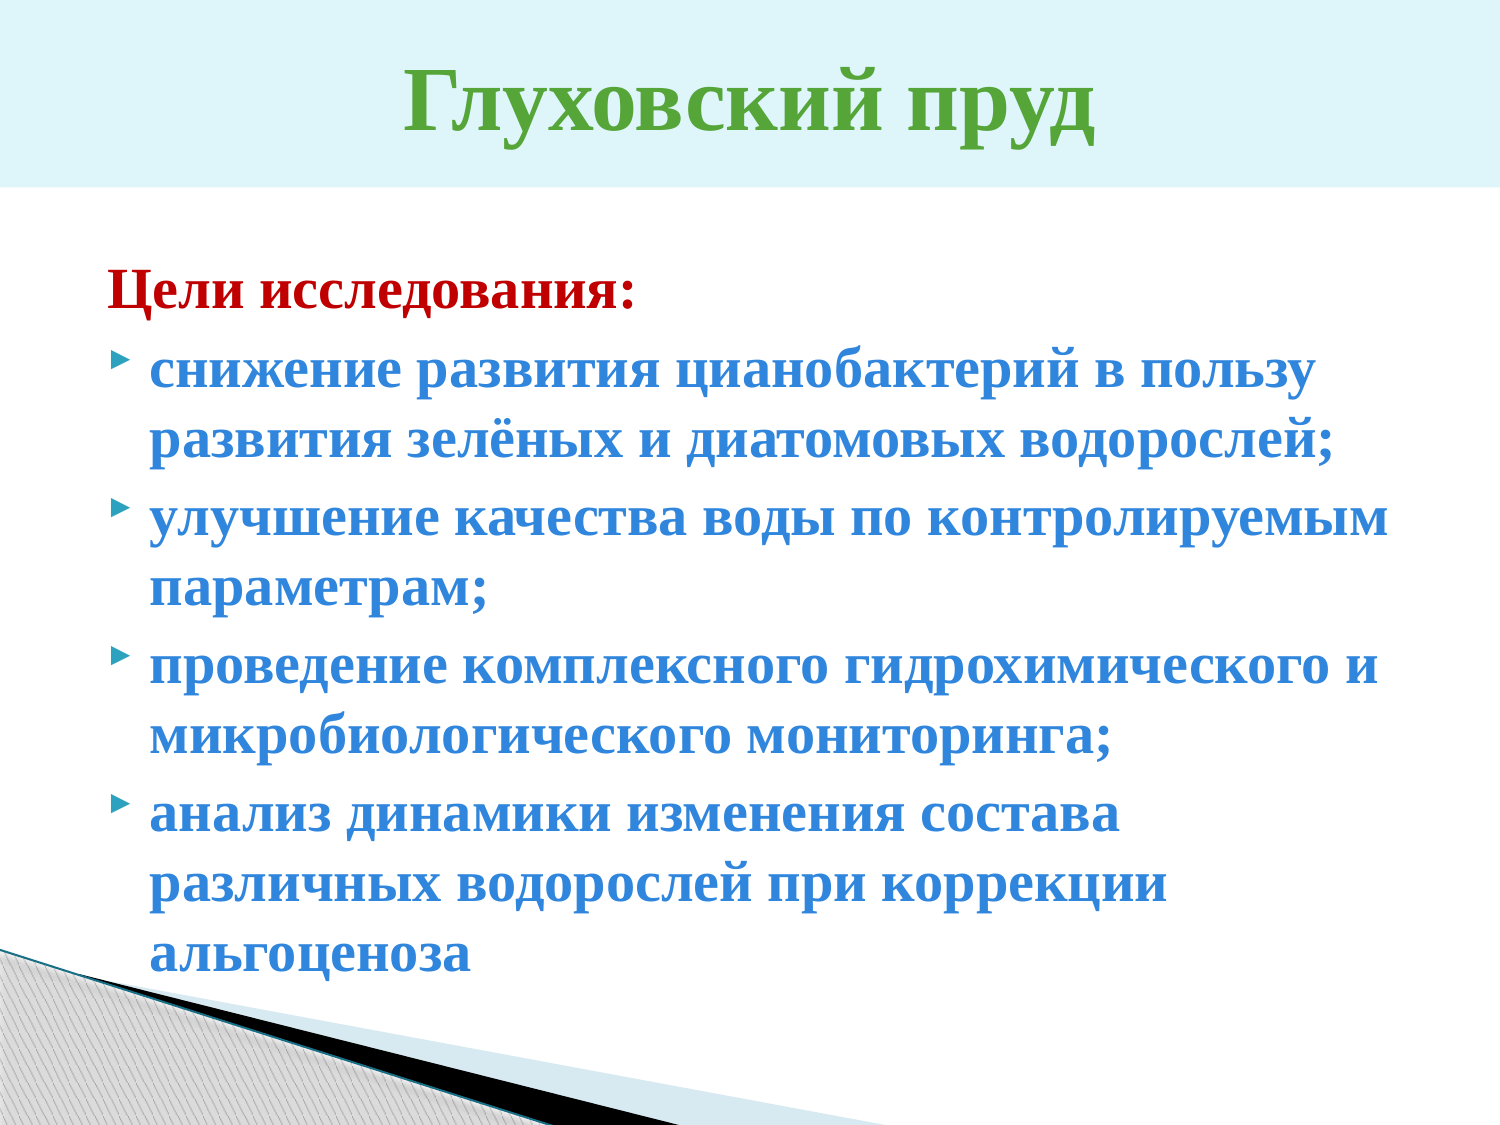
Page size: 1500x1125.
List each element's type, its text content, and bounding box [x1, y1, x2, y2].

title Глуховский пруд [0, 0, 1500, 188]
list Цели исследования: снижение развития цианобактерий в пользу развития зелёных и диатомовых водорослей; улучшение качества воды по контролируемым параметрам; проведение комплексного гидрохимического и микробиологического мониторинга; анализ динамики изменения состава различных водорослей при коррекции альгоценоза [75, 243, 1425, 986]
